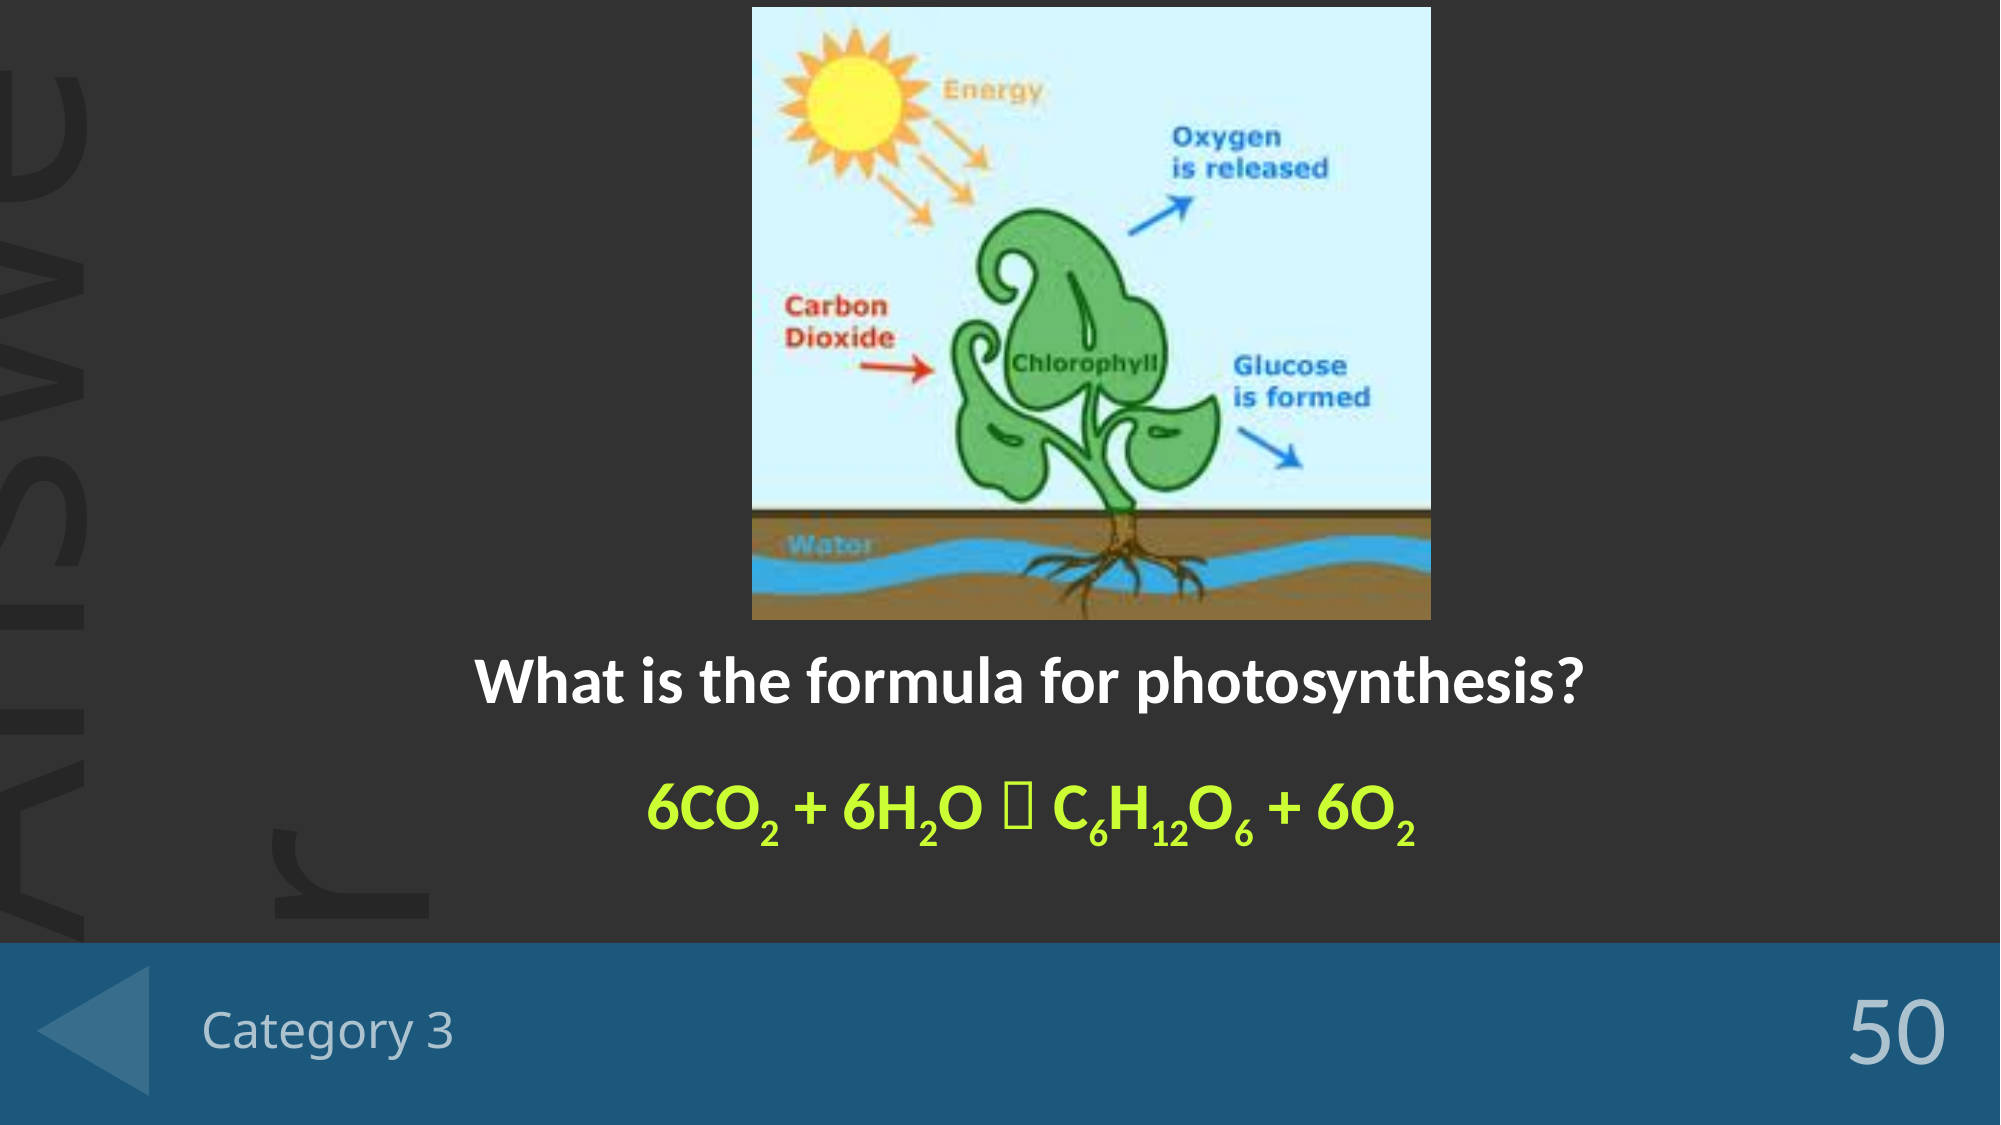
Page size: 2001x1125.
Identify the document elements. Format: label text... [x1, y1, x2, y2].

list What is the formula for photosynthesis? 6CO2 + 6H2O  C6H12O6 + 6O2 [302, 561, 1760, 890]
title Category 3 [185, 967, 1494, 1097]
picture [752, 7, 1431, 620]
list 50 [1494, 967, 1963, 1097]
